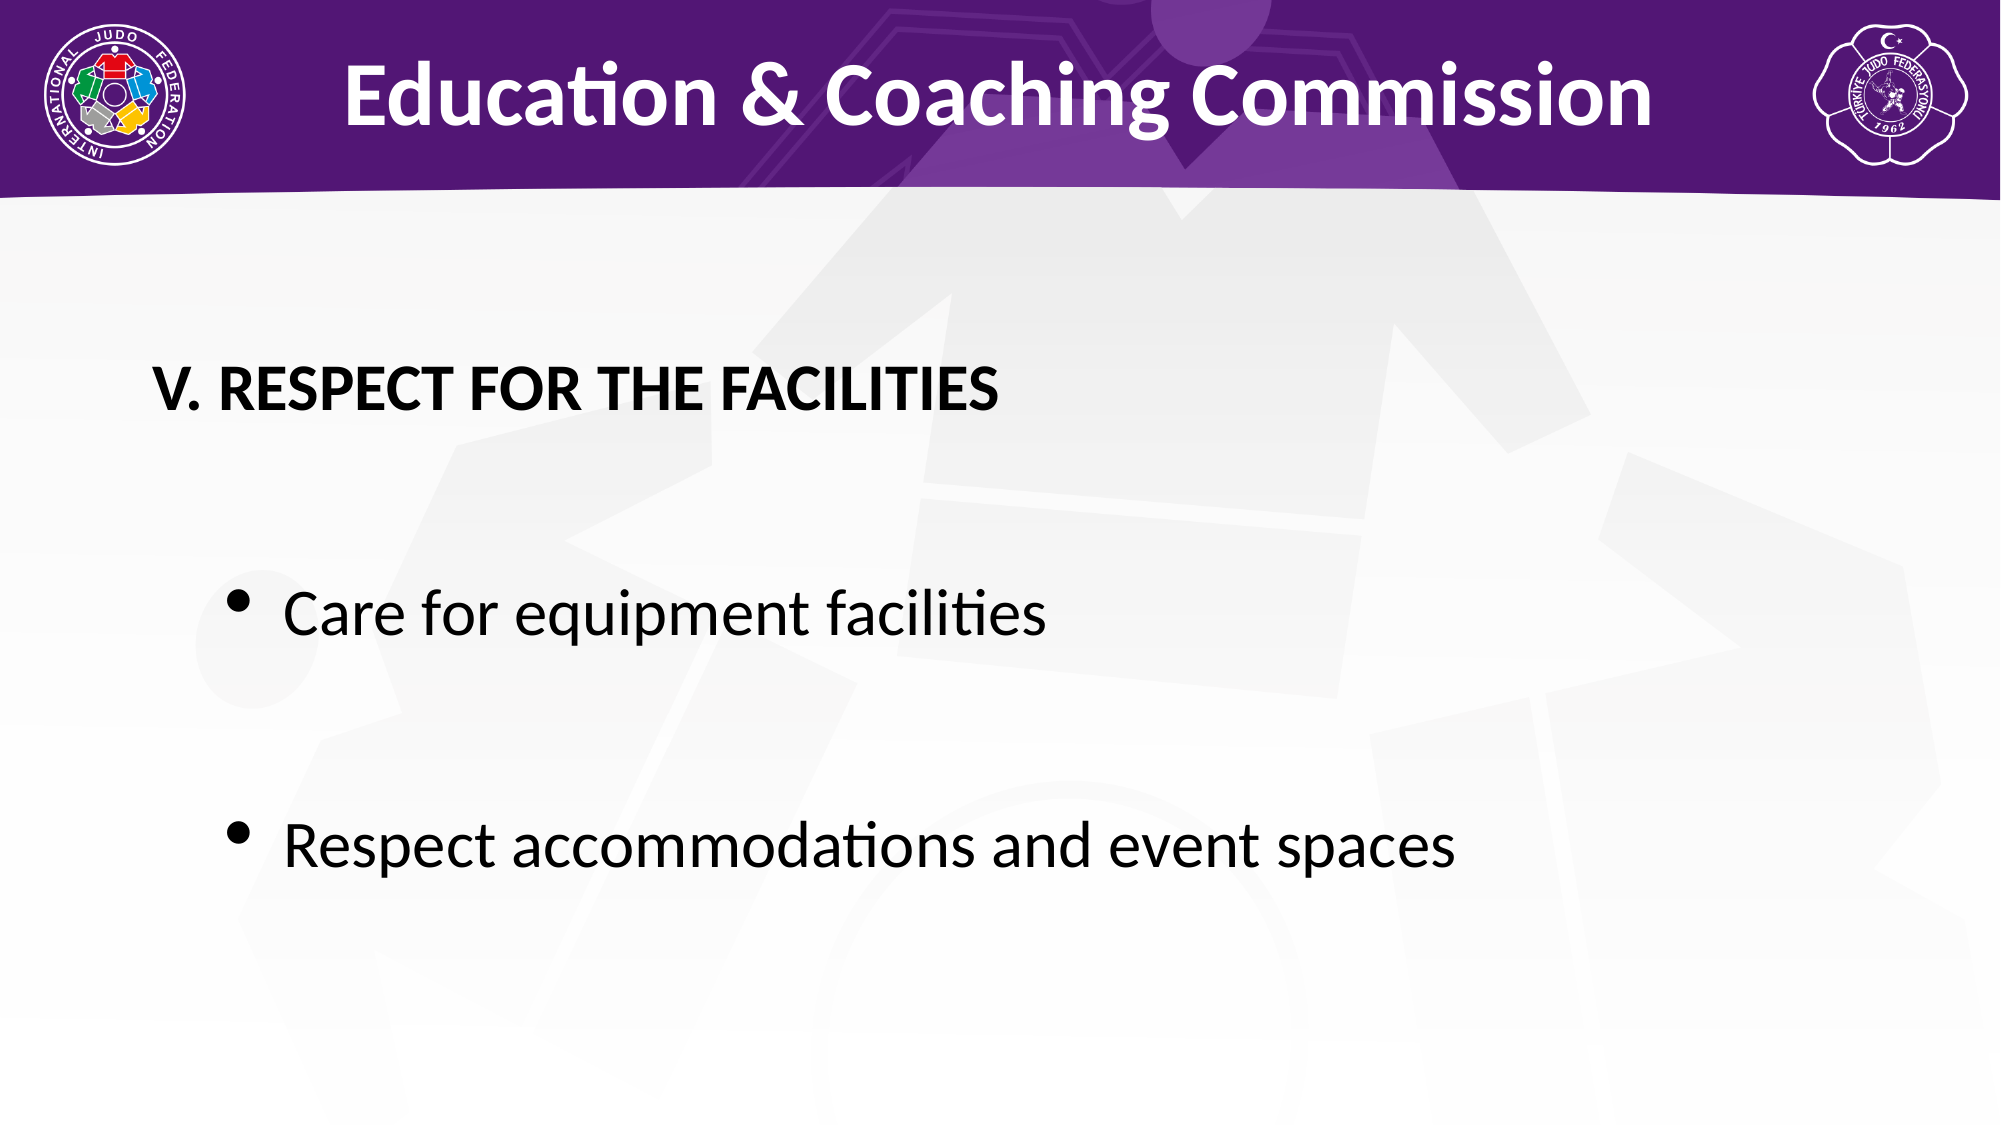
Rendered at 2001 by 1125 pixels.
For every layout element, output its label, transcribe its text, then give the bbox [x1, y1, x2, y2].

list V. RESPECT FOR THE FACILITIES Care for equipment facilities Respect accommodations and event spaces [137, 189, 1863, 1045]
text_box Education & Coaching Commission [0, 3, 2000, 189]
picture [0, 0, 2001, 1125]
